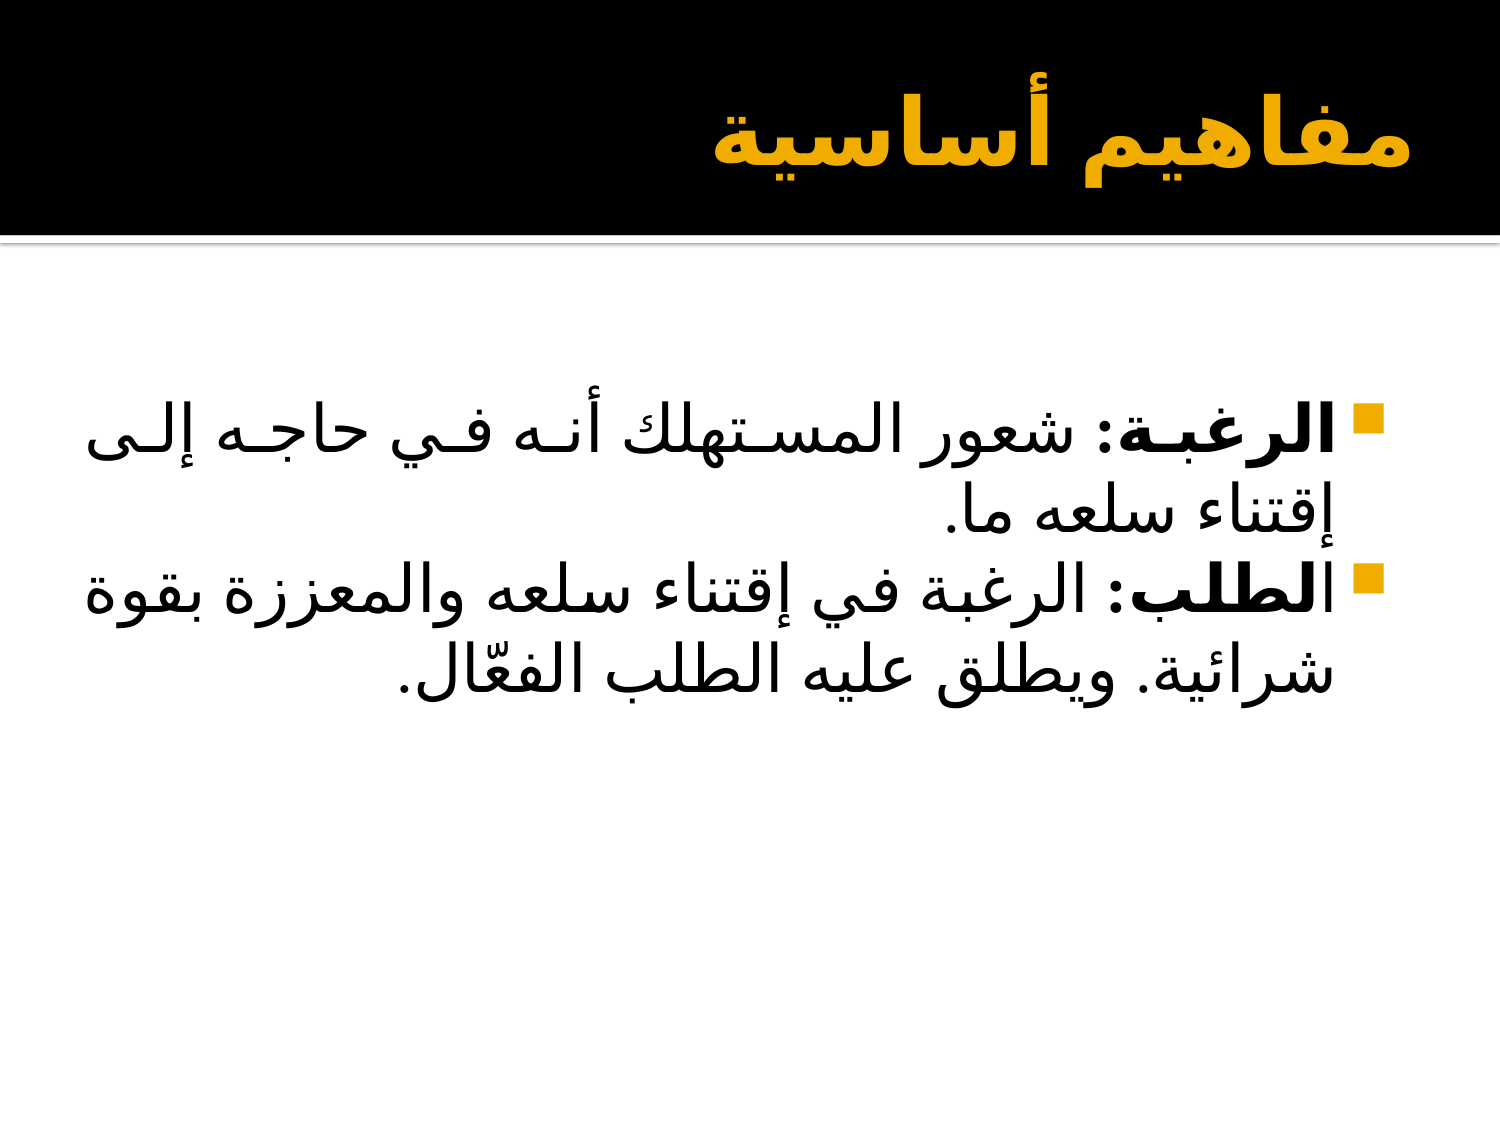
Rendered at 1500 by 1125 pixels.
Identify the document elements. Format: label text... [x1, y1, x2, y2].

title مفاهيم أساسية [75, 25, 1425, 231]
list الرغبة: شعور المستهلك أنه في حاجه إلى إقتناء سلعه ما. الطلب: الرغبة في إقتناء سلعه والمعززة بقوة شرائية. ويطلق عليه الطلب الفعّال. [75, 291, 1425, 1050]
